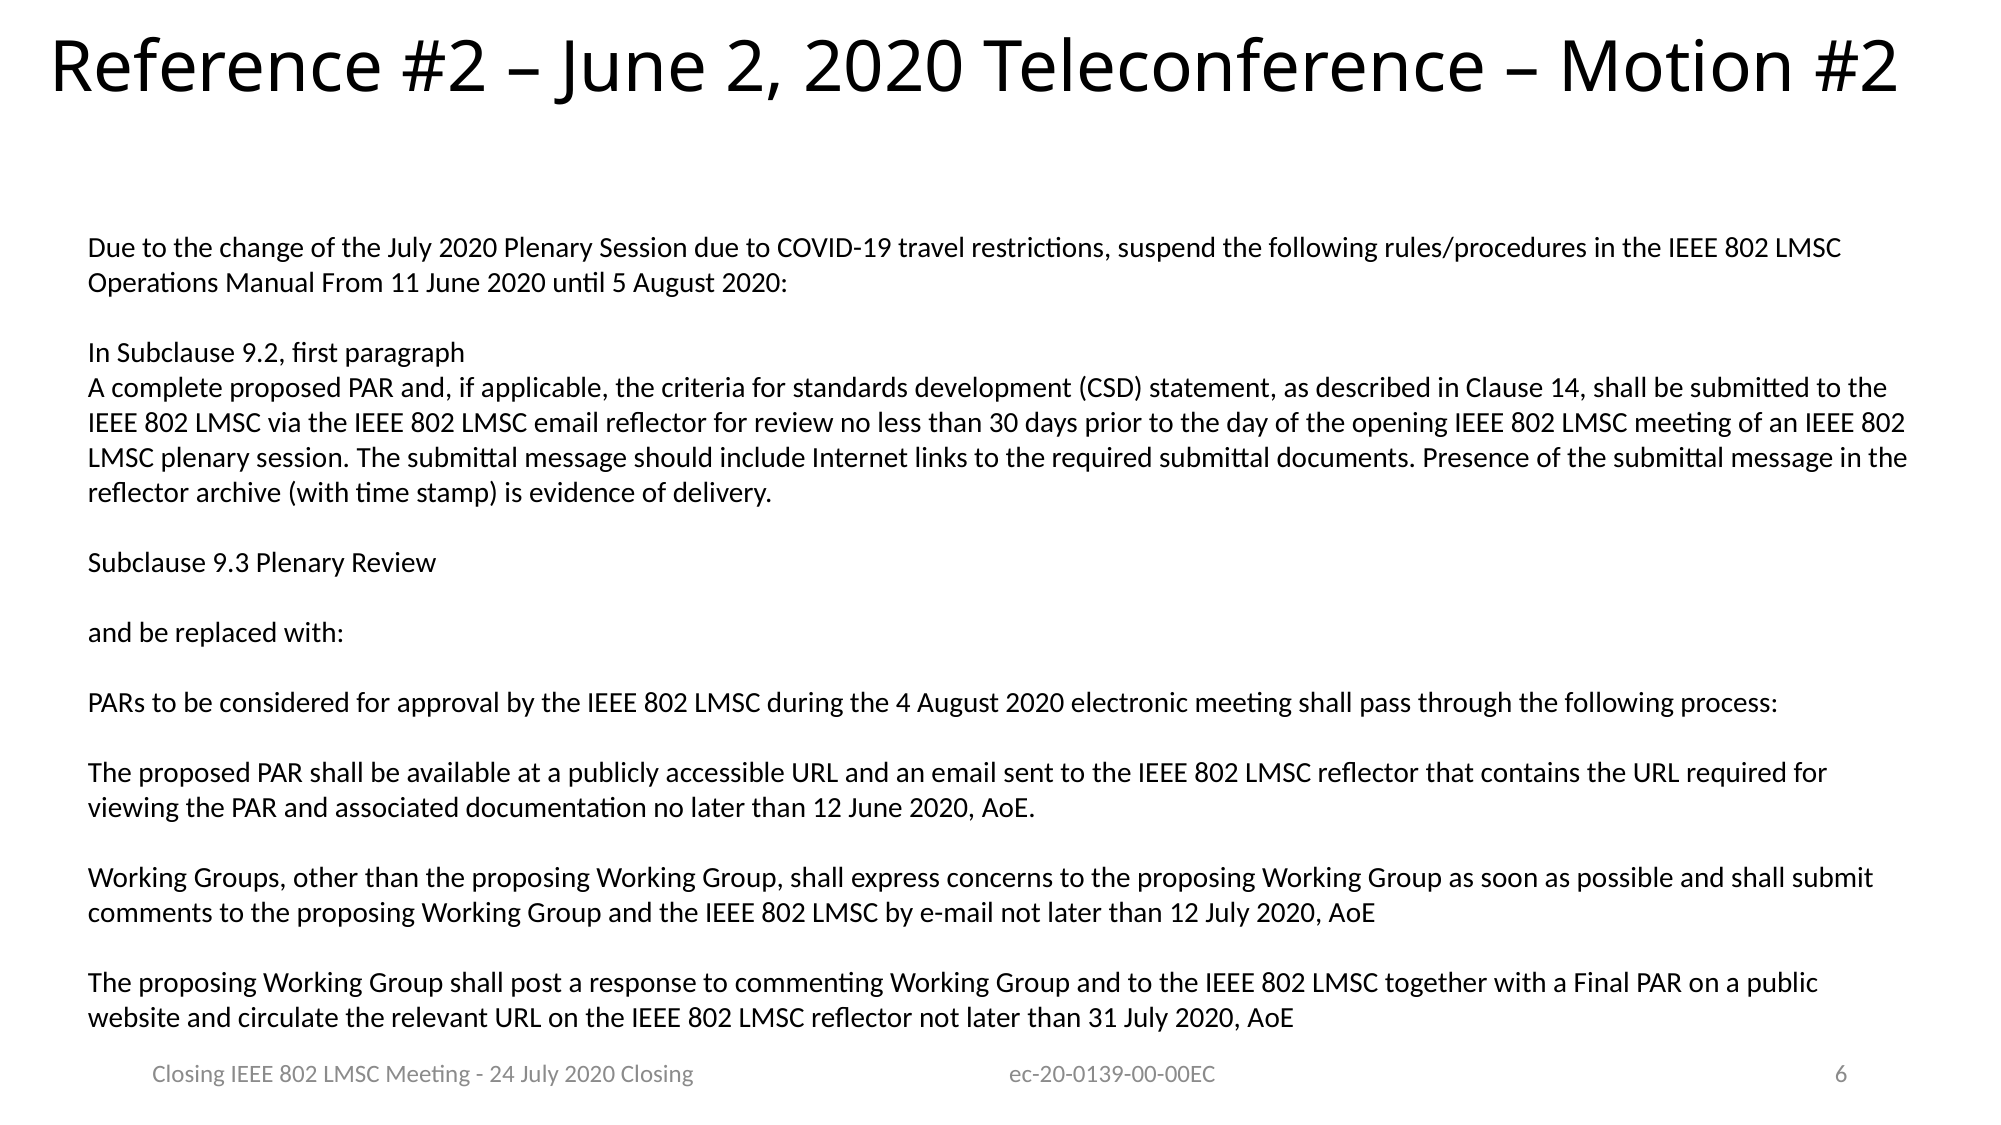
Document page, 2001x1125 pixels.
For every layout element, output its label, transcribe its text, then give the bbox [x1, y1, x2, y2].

title Reference #2 – June 2, 2020 Teleconference – Motion #2 [34, 14, 2000, 123]
slide_number 6 [1412, 1042, 1863, 1103]
text_box Due to the change of the July 2020 Plenary Session due to COVID-19 travel restrictions, suspend the following rules/procedures in the IEEE 802 LMSC Operations Manual From 11 June 2020 until 5 August 2020: In Subclause 9.2, first paragraph A complete proposed PAR and, if applicable, the criteria for standards development (CSD) statement, as described in Clause 14, shall be submitted to the IEEE 802 LMSC via the IEEE 802 LMSC email reflector for review no less than 30 days prior to the day of the opening IEEE 802 LMSC meeting of an IEEE 802 LMSC plenary session. The submittal message should include Internet links to the required submittal documents. Presence of the submittal message in the reflector archive (with time stamp) is evidence of delivery. Subclause 9.3 Plenary Review and be replaced with: PARs to be considered for approval by the IEEE 802 LMSC during the 4 August 2020 electronic meeting shall pass through the following process: The proposed PAR shall be available at a publicly accessible URL and an email sent to the IEEE 802 LMSC reflector that contains the URL required for viewing the PAR and associated documentation no later than 12 June 2020, AoE. Working Groups, other than the proposing Working Group, shall express concerns to the proposing Working Group as soon as possible and shall submit comments to the proposing Working Group and the IEEE 802 LMSC by e-mail not later than 12 July 2020, AoE The proposing Working Group shall post a response to commenting Working Group and to the IEEE 802 LMSC together with a Final PAR on a public website and circulate the relevant URL on the IEEE 802 LMSC reflector not later than 31 July 2020, AoE [73, 221, 1931, 1076]
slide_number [137, 1042, 734, 1103]
footer ec-20-0139-00-00EC [887, 1042, 1338, 1103]
